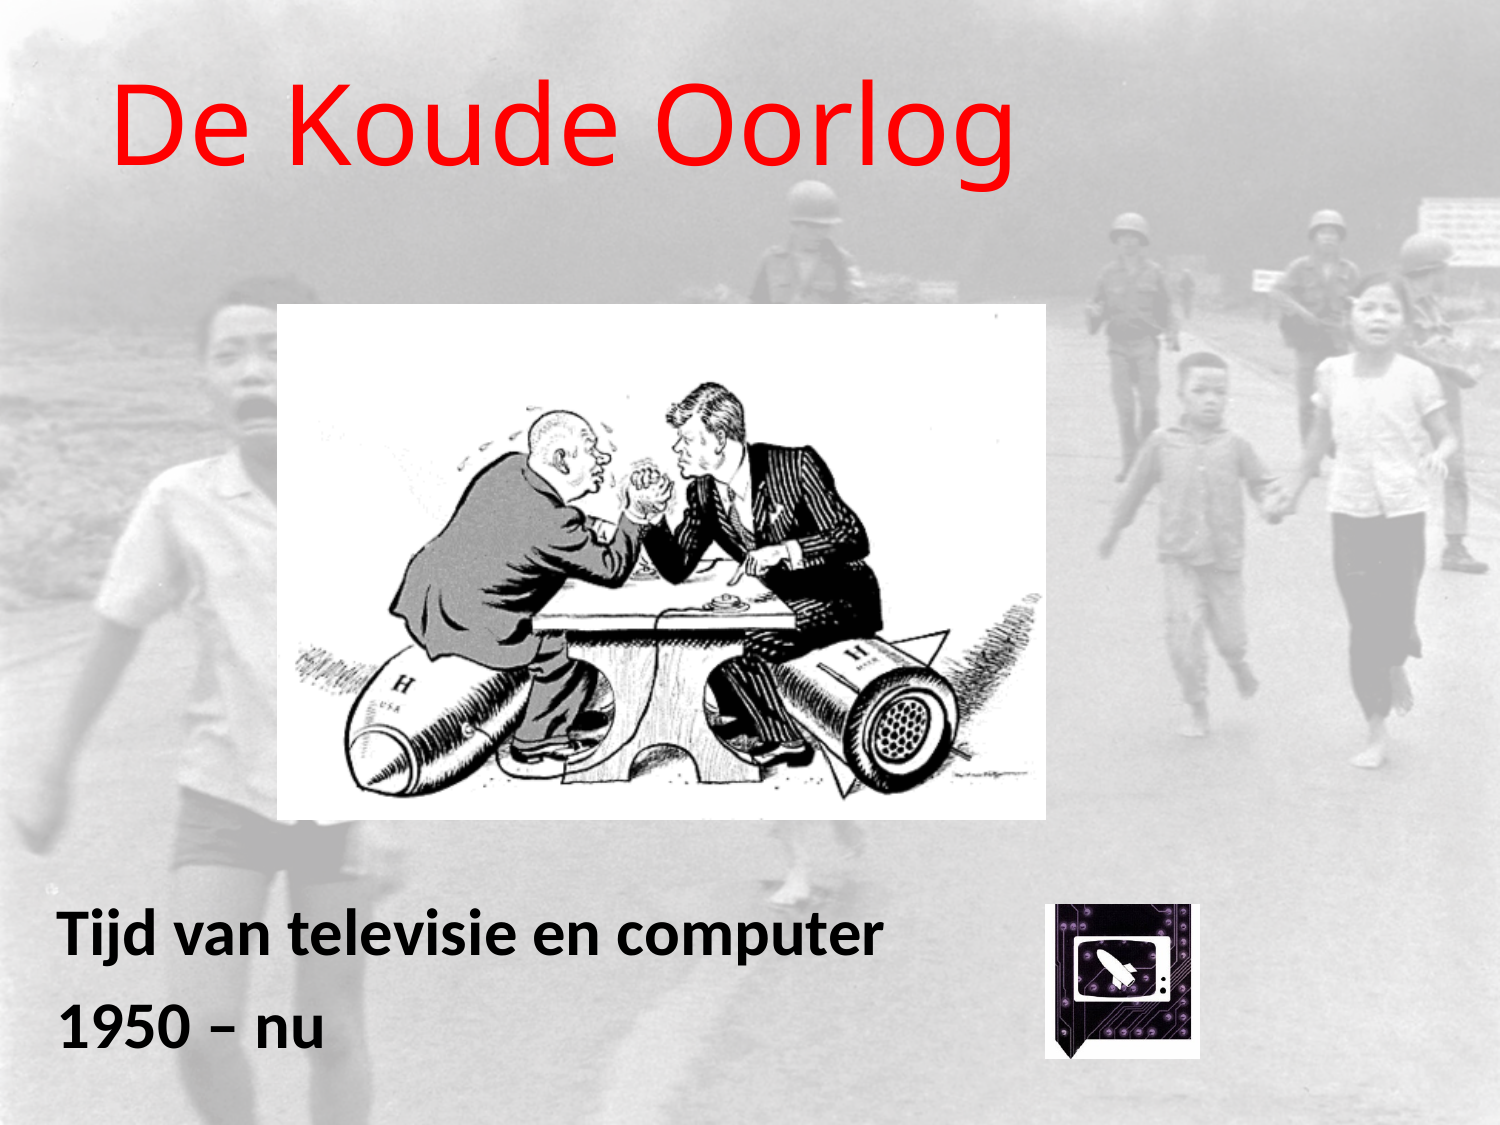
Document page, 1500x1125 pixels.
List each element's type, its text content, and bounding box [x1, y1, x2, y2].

picture [277, 304, 1046, 821]
subtitle Tijd van televisie en computer 1950 – nu [41, 881, 1050, 1125]
title De Koude Oorlog [0, 0, 1128, 242]
picture [1045, 904, 1200, 1060]
